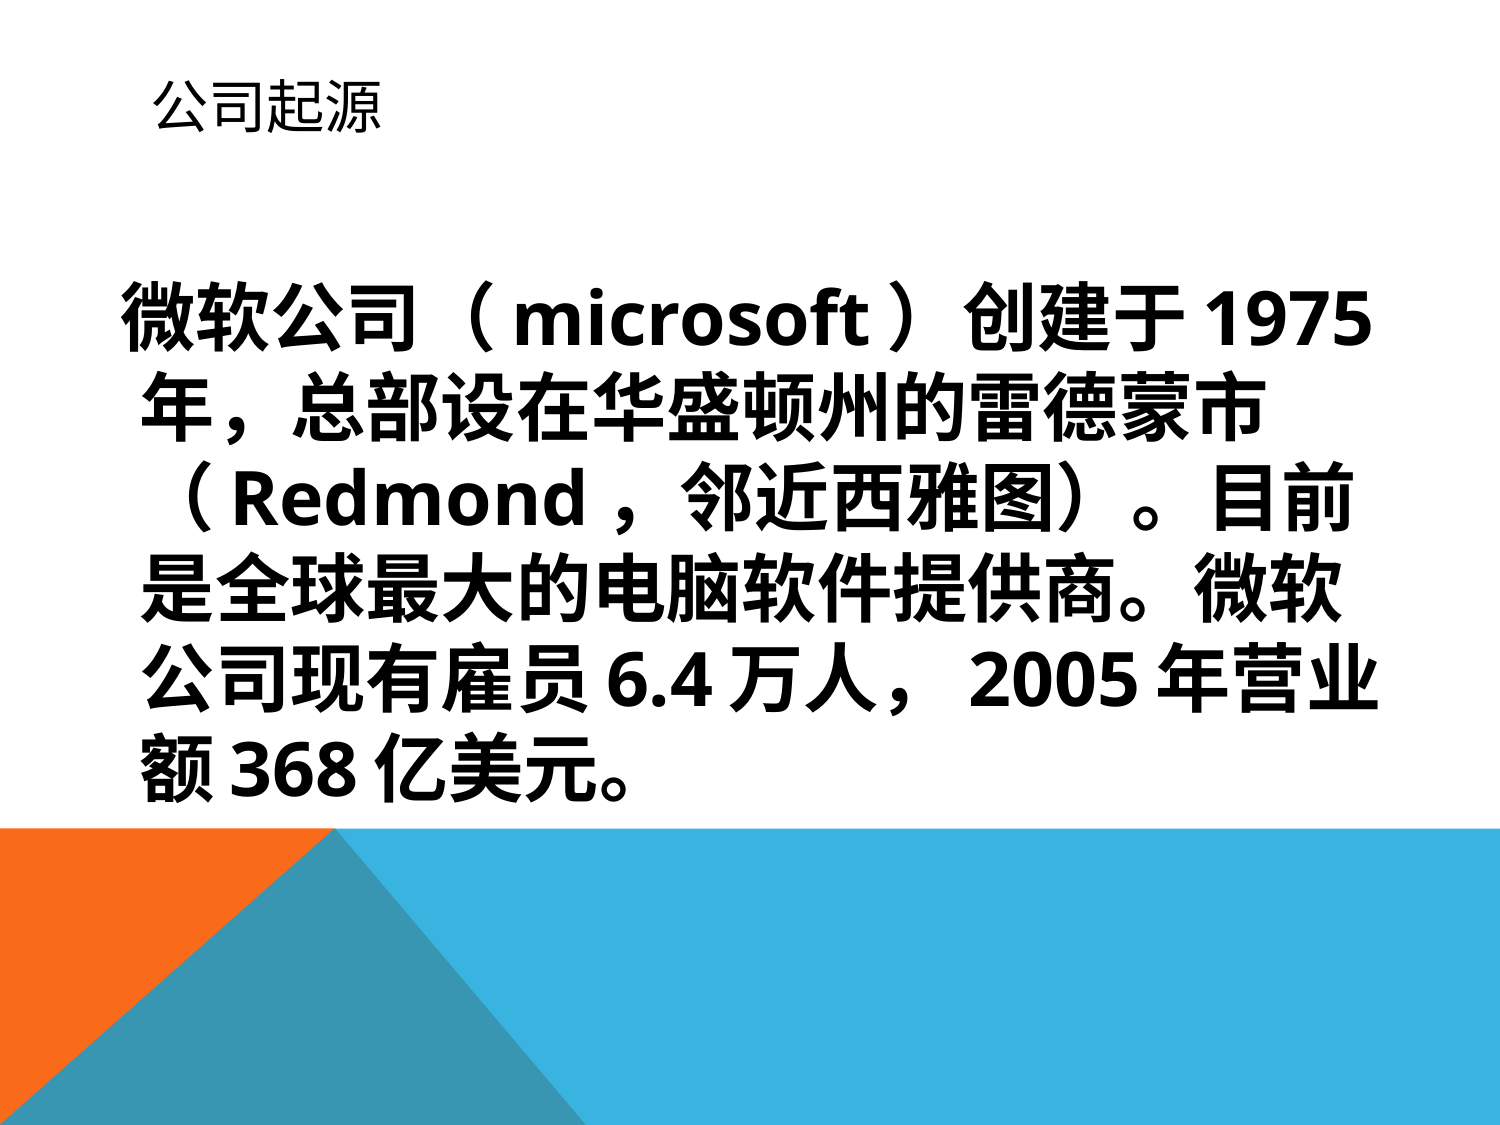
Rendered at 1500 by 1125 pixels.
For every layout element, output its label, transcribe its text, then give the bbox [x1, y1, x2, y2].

list 微软公司（microsoft）创建于1975年，总部设在华盛顿州的雷德蒙市（Redmond，邻近西雅图）。目前是全球最大的电脑软件提供商。微软公司现有雇员6.4万人，2005年营业额368亿美元。 [75, 262, 1425, 821]
title 公司起源 [135, 60, 1369, 150]
